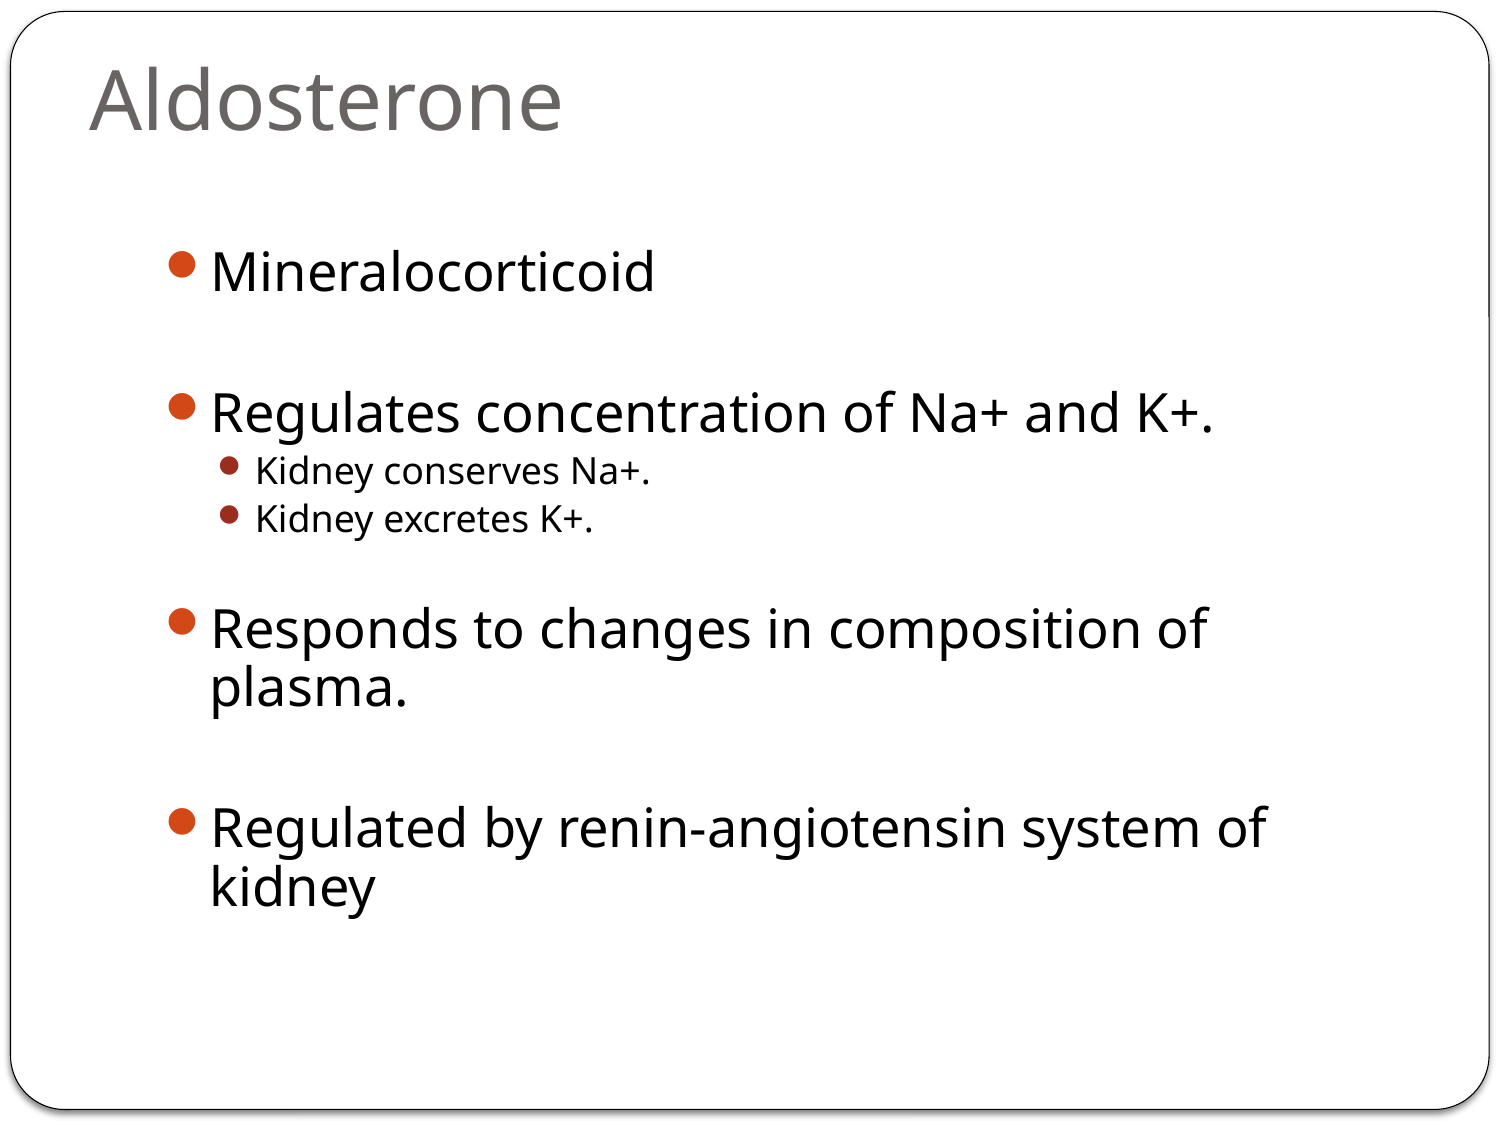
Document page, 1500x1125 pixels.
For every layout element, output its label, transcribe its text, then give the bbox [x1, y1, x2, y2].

list Mineralocorticoid Regulates concentration of Na+ and K+. Kidney conserves Na+. Kidney excretes K+. Responds to changes in composition of plasma. Regulated by renin-angiotensin system of kidney [150, 237, 1425, 988]
title Aldosterone [75, 37, 1350, 163]
